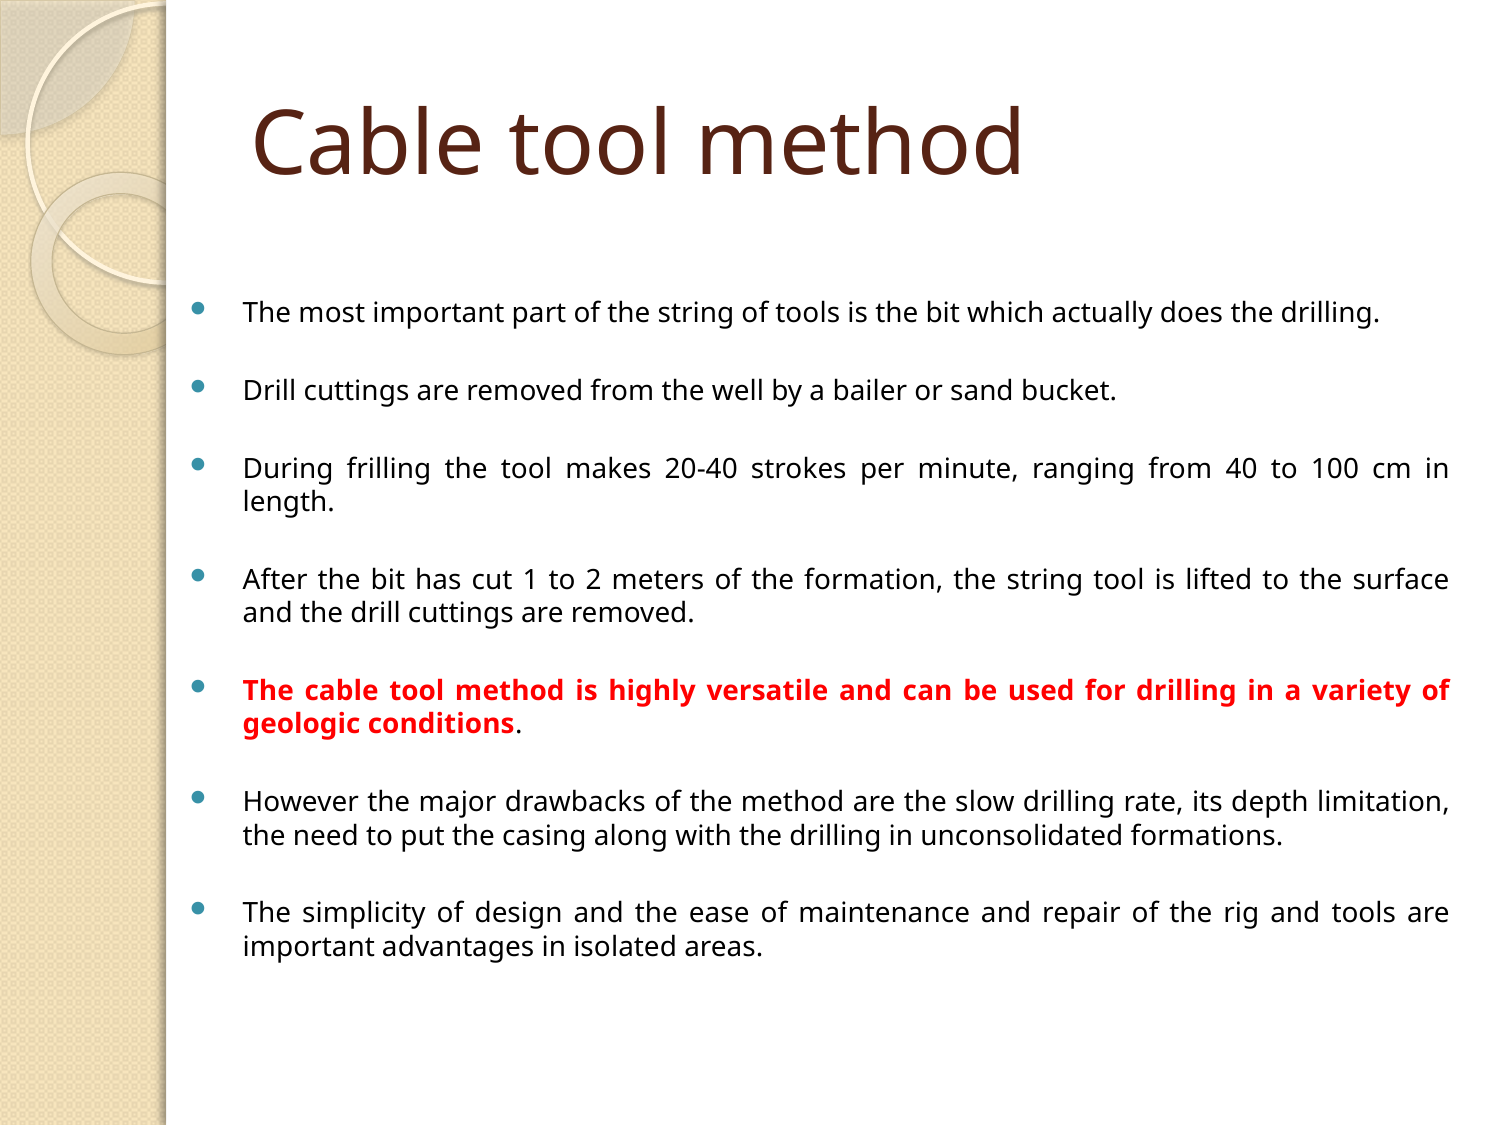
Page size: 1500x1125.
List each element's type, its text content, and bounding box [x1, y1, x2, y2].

list The most important part of the string of tools is the bit which actually does the drilling. Drill cuttings are removed from the well by a bailer or sand bucket. During frilling the tool makes 20-40 strokes per minute, ranging from 40 to 100 cm in length. After the bit has cut 1 to 2 meters of the formation, the string tool is lifted to the surface and the drill cuttings are removed. The cable tool method is highly versatile and can be used for drilling in a variety of geologic conditions. However the major drawbacks of the method are the slow drilling rate, its depth limitation, the need to put the casing along with the drilling in unconsolidated formations. The simplicity of design and the ease of maintenance and repair of the rig and tools are important advantages in isolated areas. [174, 287, 1466, 975]
title Cable tool method [235, 45, 1466, 233]
